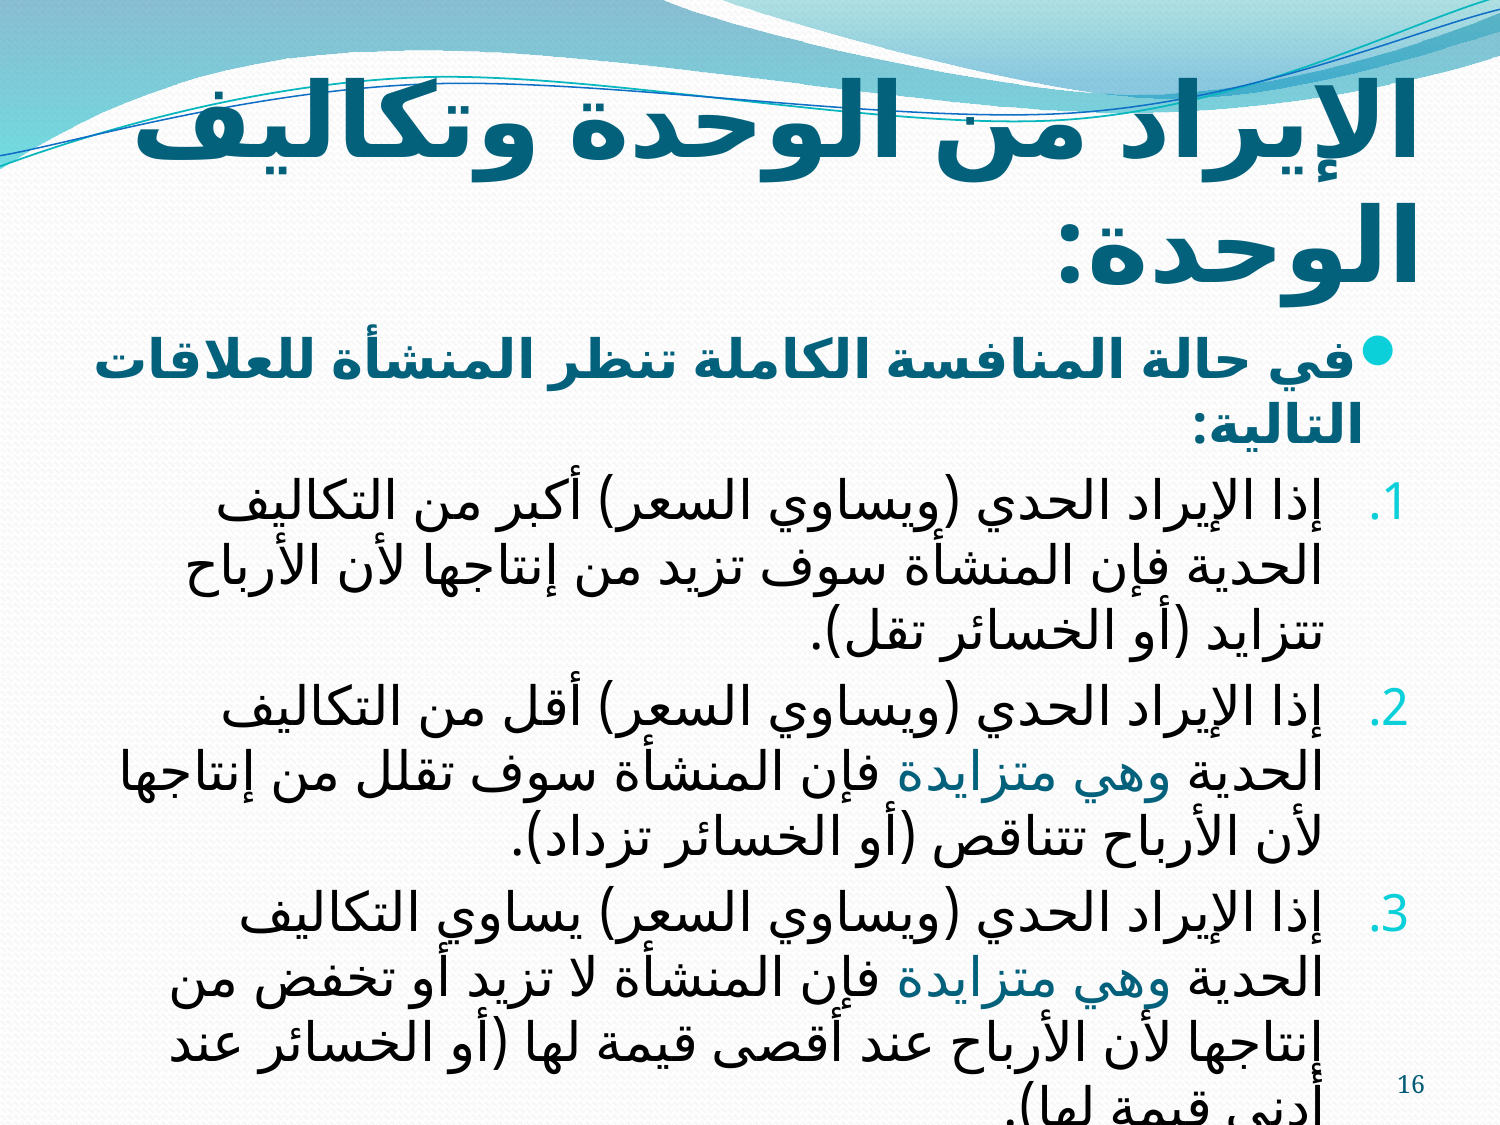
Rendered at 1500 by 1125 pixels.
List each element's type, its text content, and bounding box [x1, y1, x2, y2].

title الإيراد من الوحدة وتكاليف الوحدة: [75, 115, 1425, 303]
list في حالة المنافسة الكاملة تنظر المنشأة للعلاقات التالية: إذا الإيراد الحدي (ويساوي السعر) أكبر من التكاليف الحدية فإن المنشأة سوف تزيد من إنتاجها لأن الأرباح تتزايد (أو الخسائر تقل). إذا الإيراد الحدي (ويساوي السعر) أقل من التكاليف الحدية وهي متزايدة فإن المنشأة سوف تقلل من إنتاجها لأن الأرباح تتناقص (أو الخسائر تزداد). إذا الإيراد الحدي (ويساوي السعر) يساوي التكاليف الحدية وهي متزايدة فإن المنشأة لا تزيد أو تخفض من إنتاجها لأن الأرباح عند أقصى قيمة لها (أو الخسائر عند أدنى قيمة لها). [75, 317, 1425, 1038]
slide_number 16 [1299, 1042, 1425, 1103]
